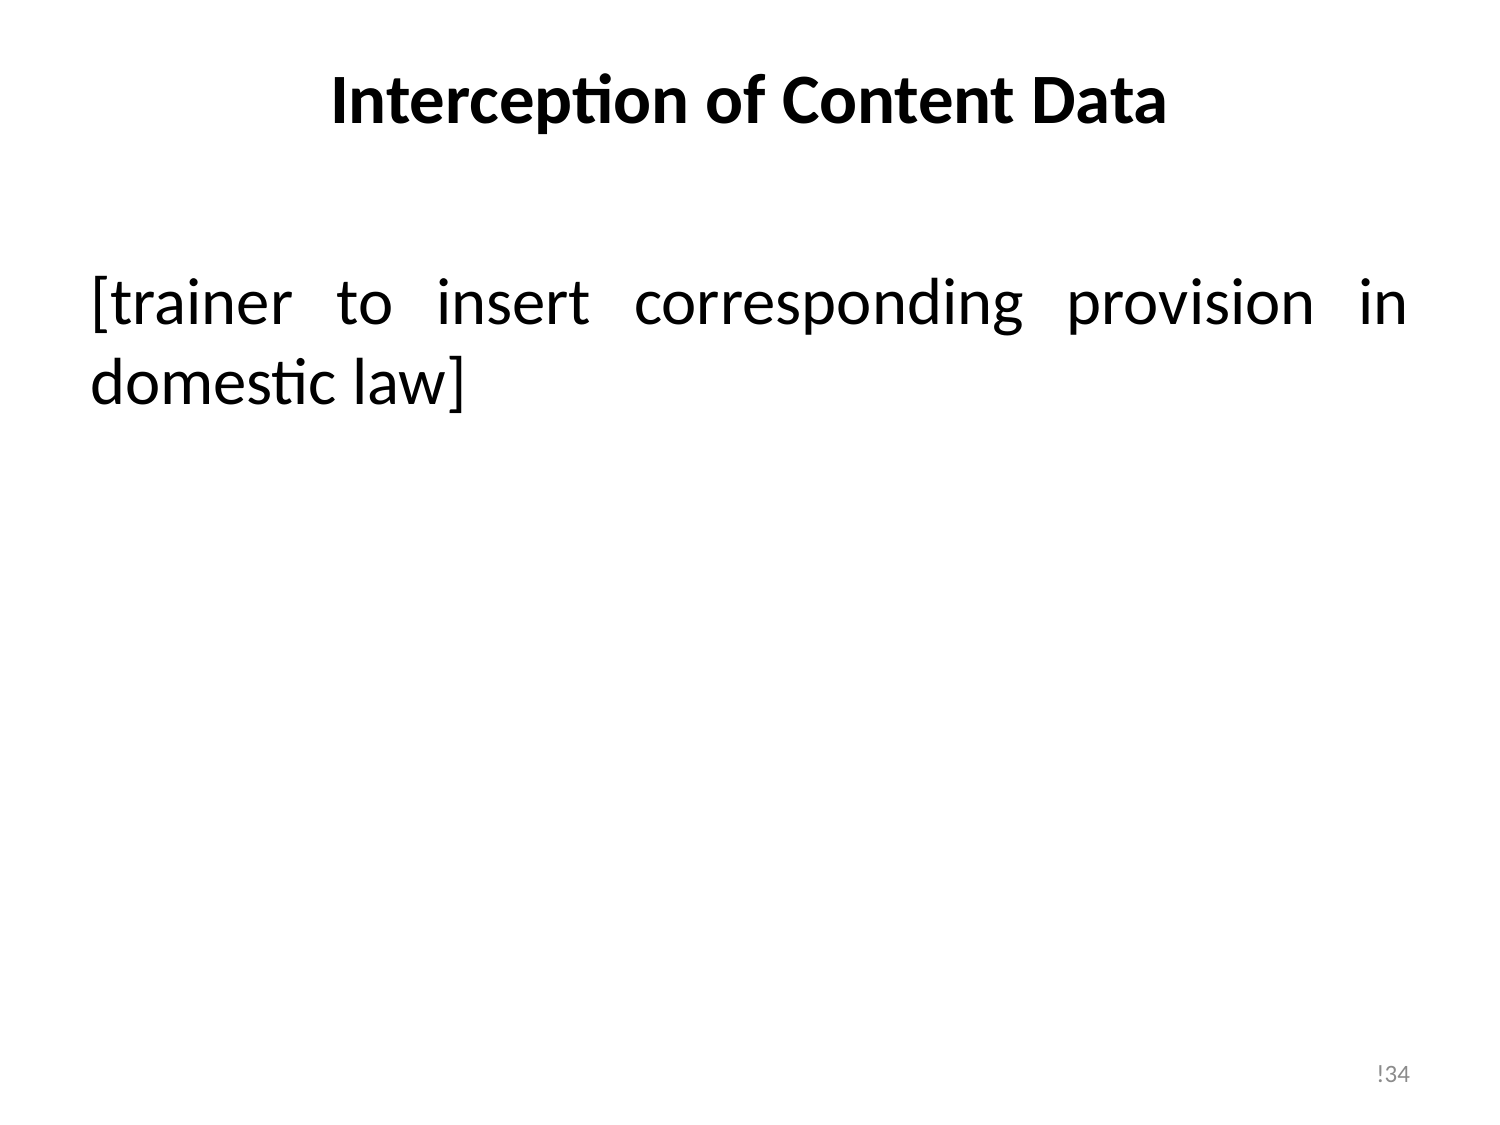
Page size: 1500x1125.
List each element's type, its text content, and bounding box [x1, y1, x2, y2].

slide_number !34 [1074, 1042, 1425, 1103]
list [trainer to insert corresponding provision in domestic law] [75, 250, 1425, 1003]
title Interception of Content Data [75, 45, 1425, 233]
